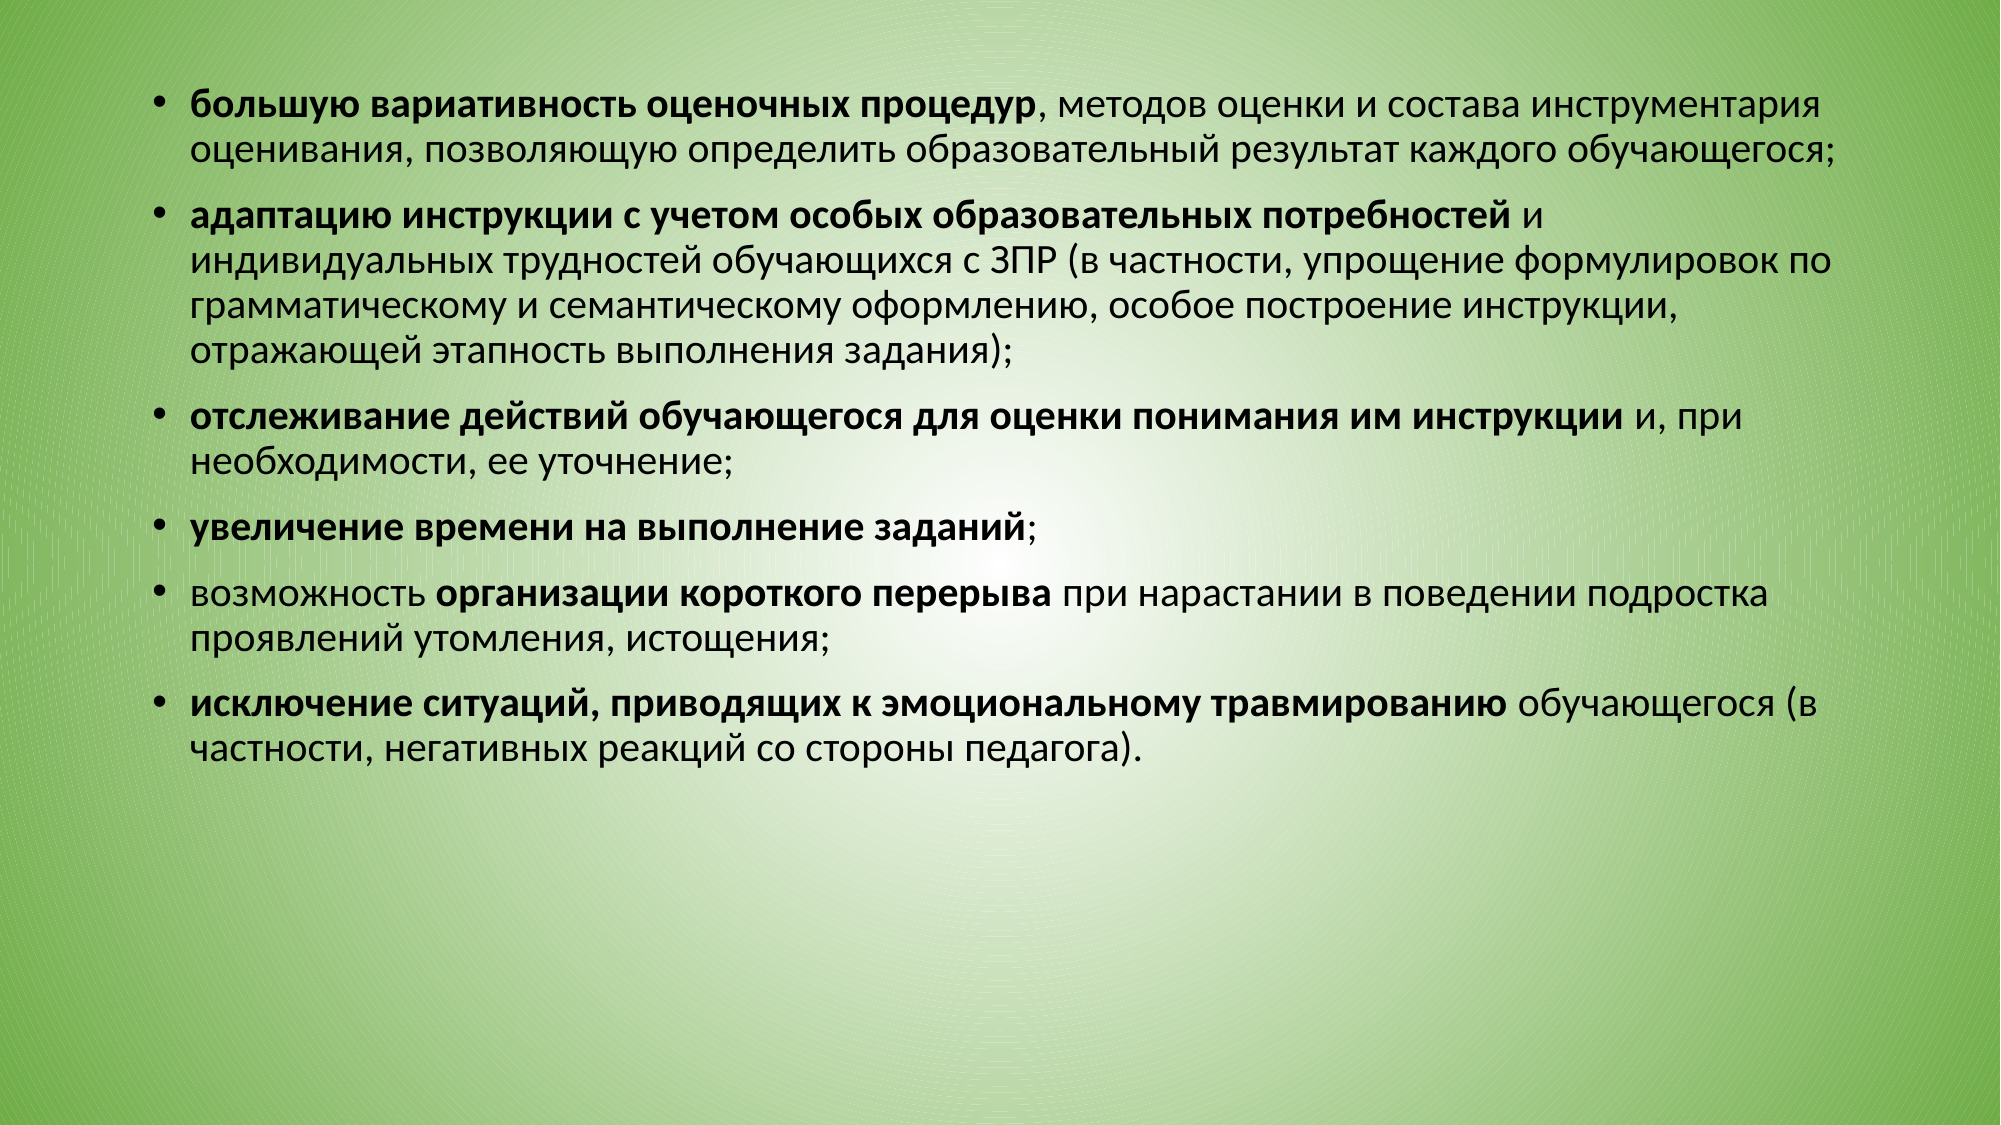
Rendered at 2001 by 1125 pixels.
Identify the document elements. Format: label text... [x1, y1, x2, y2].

list большую вариативность оценочных процедур, методов оценки и состава инструментария оценивания, позволяющую определить образовательный результат каждого обучающегося; адаптацию инструкции с учетом особых образовательных потребностей и индивидуальных трудностей обучающихся с ЗПР (в частности, упрощение формулировок по грамматическому и семантическому оформлению, особое построение инструкции, отражающей этапность выполнения задания); отслеживание действий обучающегося для оценки понимания им инструкции и, при необходимости, ее уточнение; увеличение времени на выполнение заданий; возможность организации короткого перерыва при нарастании в поведении подростка проявлений утомления, истощения; исключение ситуаций, приводящих к эмоциональному травмированию обучающегося (в частности, негативных реакций со стороны педагога). [137, 74, 1863, 1125]
